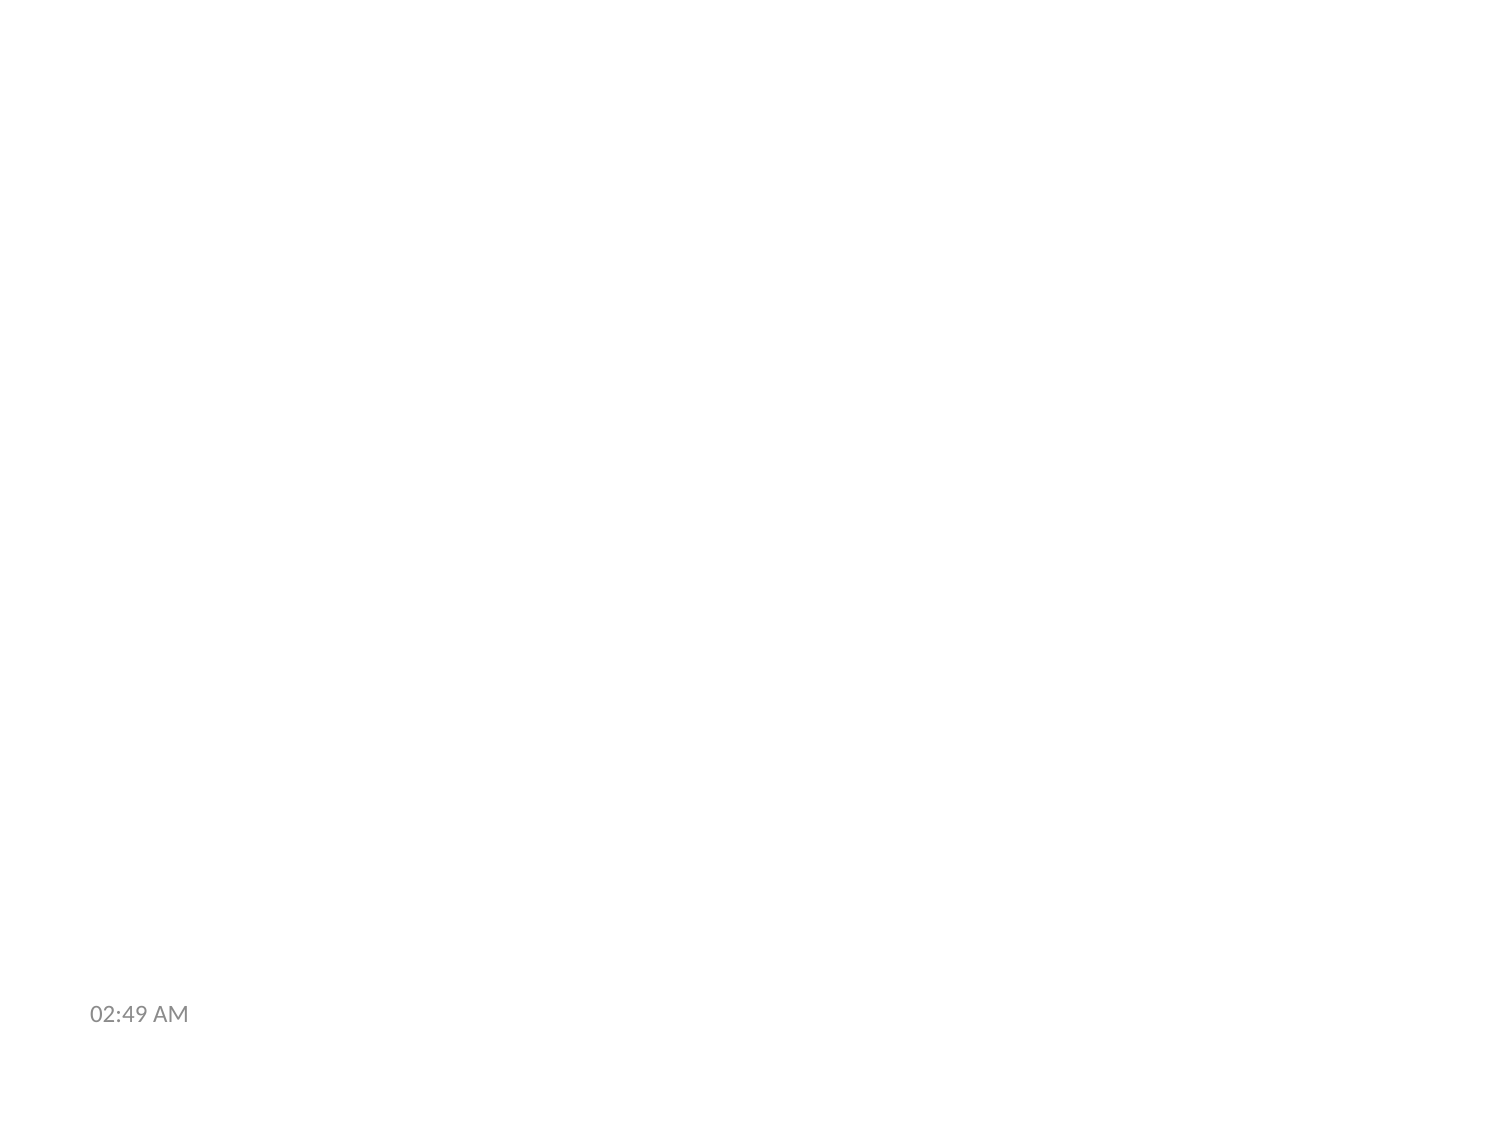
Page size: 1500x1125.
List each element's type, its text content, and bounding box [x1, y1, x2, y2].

text_box 3:35 PM [75, 982, 425, 1043]
